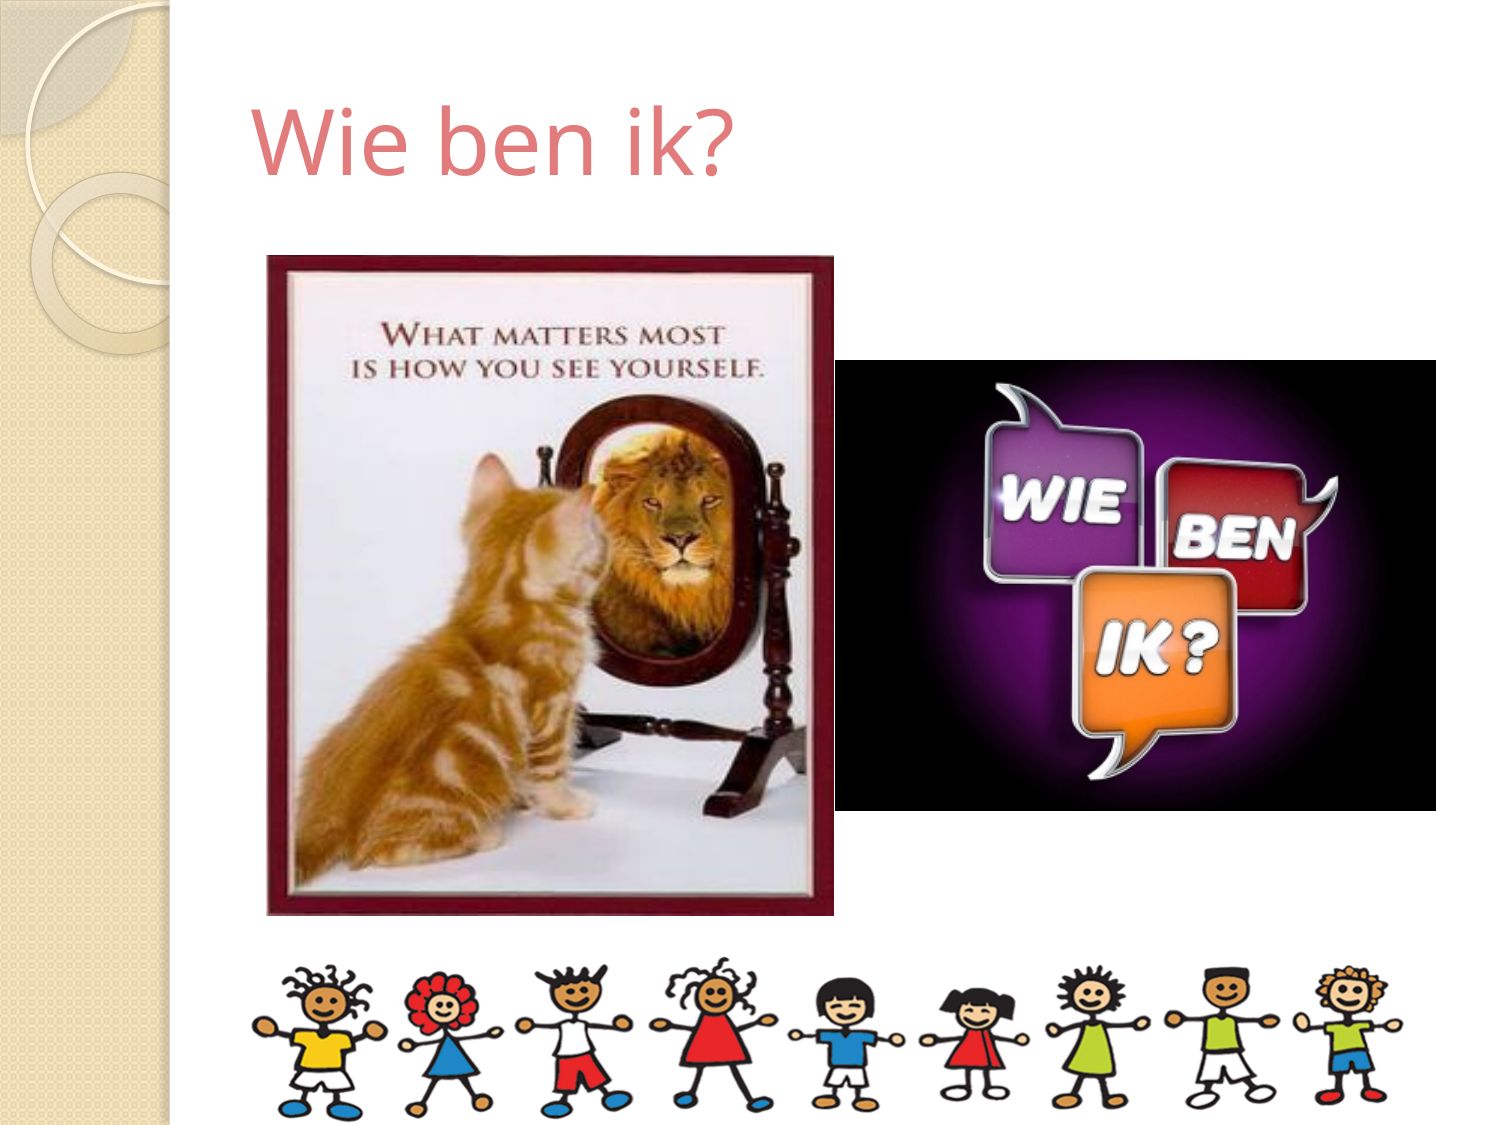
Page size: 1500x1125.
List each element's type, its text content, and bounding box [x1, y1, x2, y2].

title Wie ben ik? [235, 45, 1466, 233]
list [839, 360, 1436, 811]
picture [241, 953, 1418, 1125]
picture [266, 255, 834, 916]
